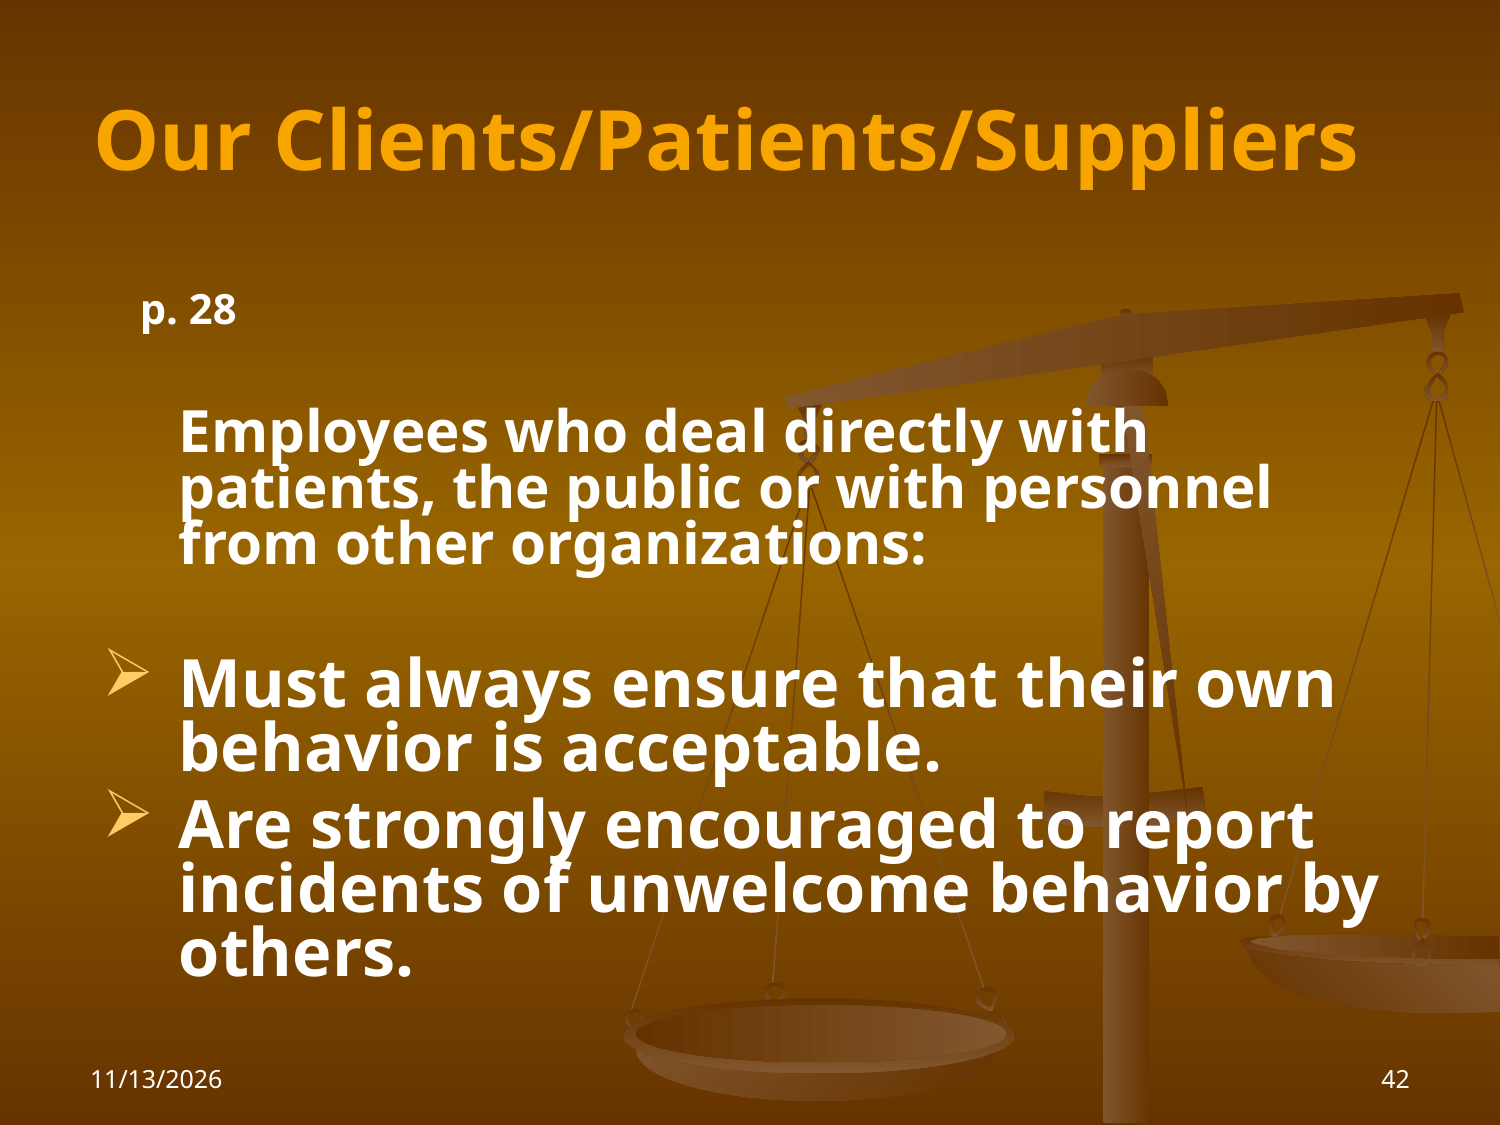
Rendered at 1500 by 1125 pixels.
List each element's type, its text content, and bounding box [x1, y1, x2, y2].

slide_number 42 [1074, 1029, 1426, 1106]
title Our Clients/Patients/Suppliers [74, 99, 1426, 276]
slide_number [74, 1029, 426, 1106]
list Employees who deal directly with patients, the public or with personnel from other organizations: Must always ensure that their own behavior is acceptable. Are strongly encouraged to report incidents of unwelcome behavior by others. [87, 399, 1438, 1013]
text_box p. 28 [124, 275, 275, 340]
